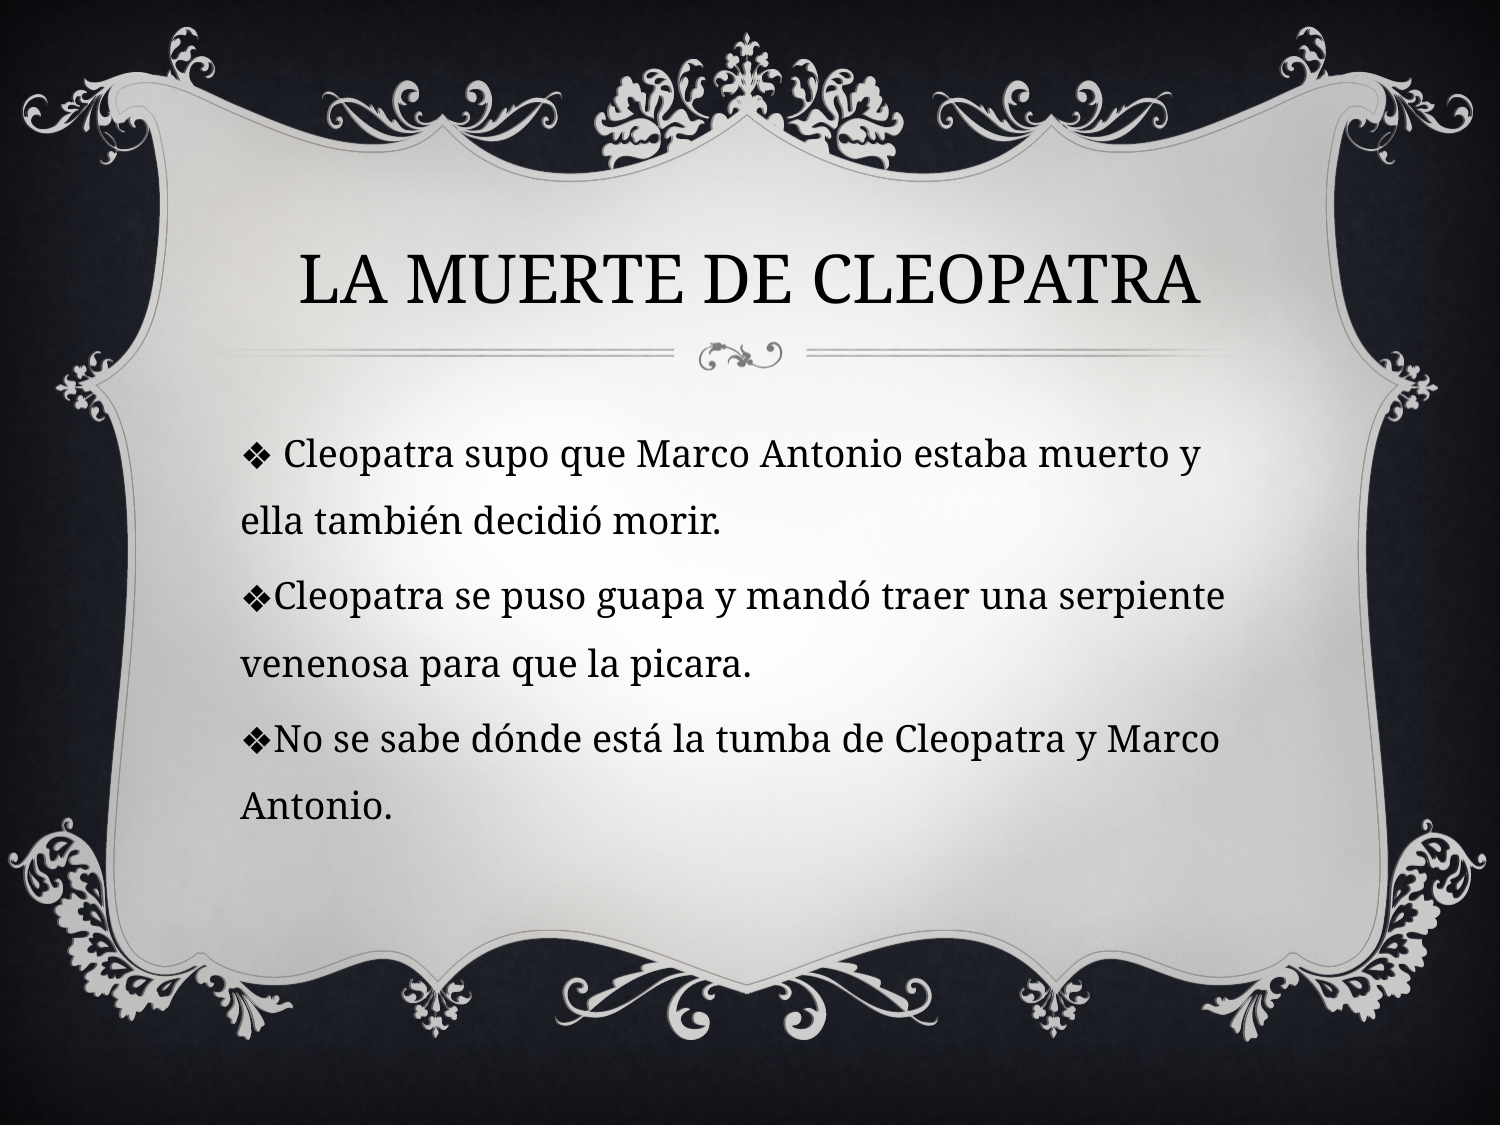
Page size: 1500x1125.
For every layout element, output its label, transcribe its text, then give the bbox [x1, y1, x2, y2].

picture [0, 0, 1500, 1125]
title LA MUERTE DE CLEOPATRA [225, 212, 1275, 325]
list Cleopatra supo que Marco Antonio estaba muerto y ella también decidió morir. Cleopatra se puso guapa y mandó traer una serpiente venenosa para que la picara. No se sabe dónde está la tumba de Cleopatra y Marco Antonio. [225, 399, 1275, 900]
